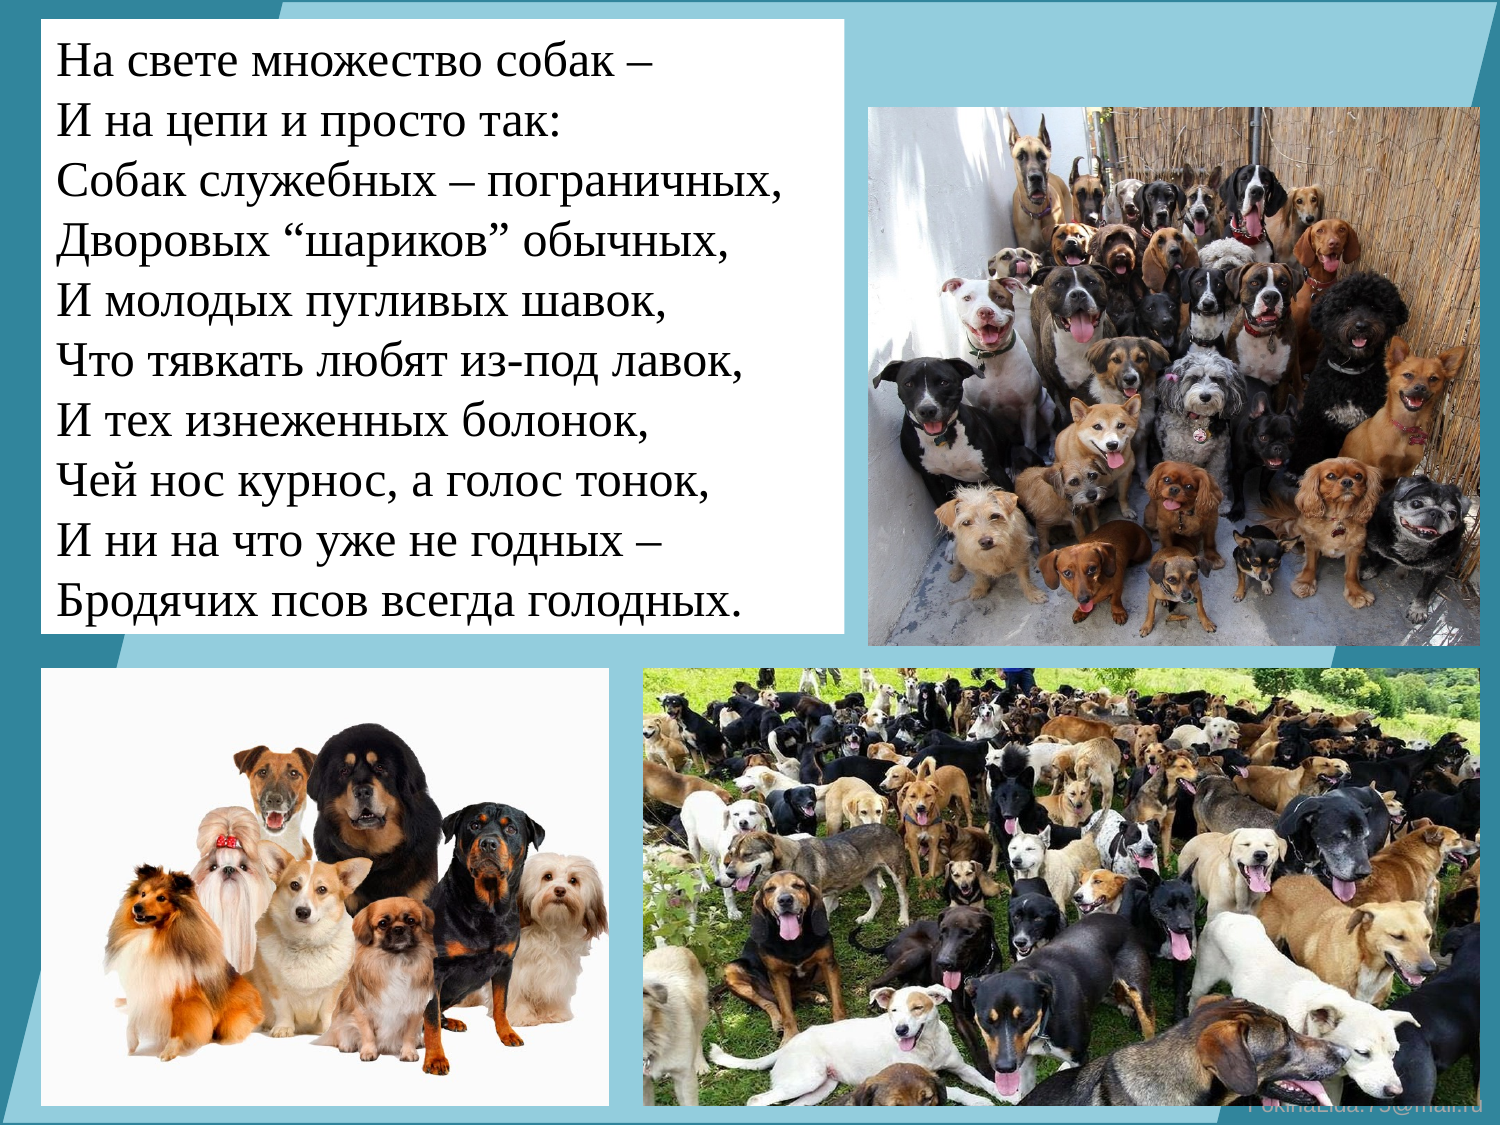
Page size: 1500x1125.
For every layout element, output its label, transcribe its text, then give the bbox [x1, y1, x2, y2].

text_box На свете множество собак – И на цепи и просто так: Собак служебных – пограничных, Дворовых “шариков” обычных, И молодых пугливых шавок, Что тявкать любят из-под лавок, И тех изнеженных болонок, Чей нос курнос, а голос тонок, И ни на что уже не годных – Бродячих псов всегда голодных. [41, 19, 845, 634]
picture [867, 107, 1480, 646]
picture [643, 668, 1480, 1106]
picture [41, 668, 610, 1106]
